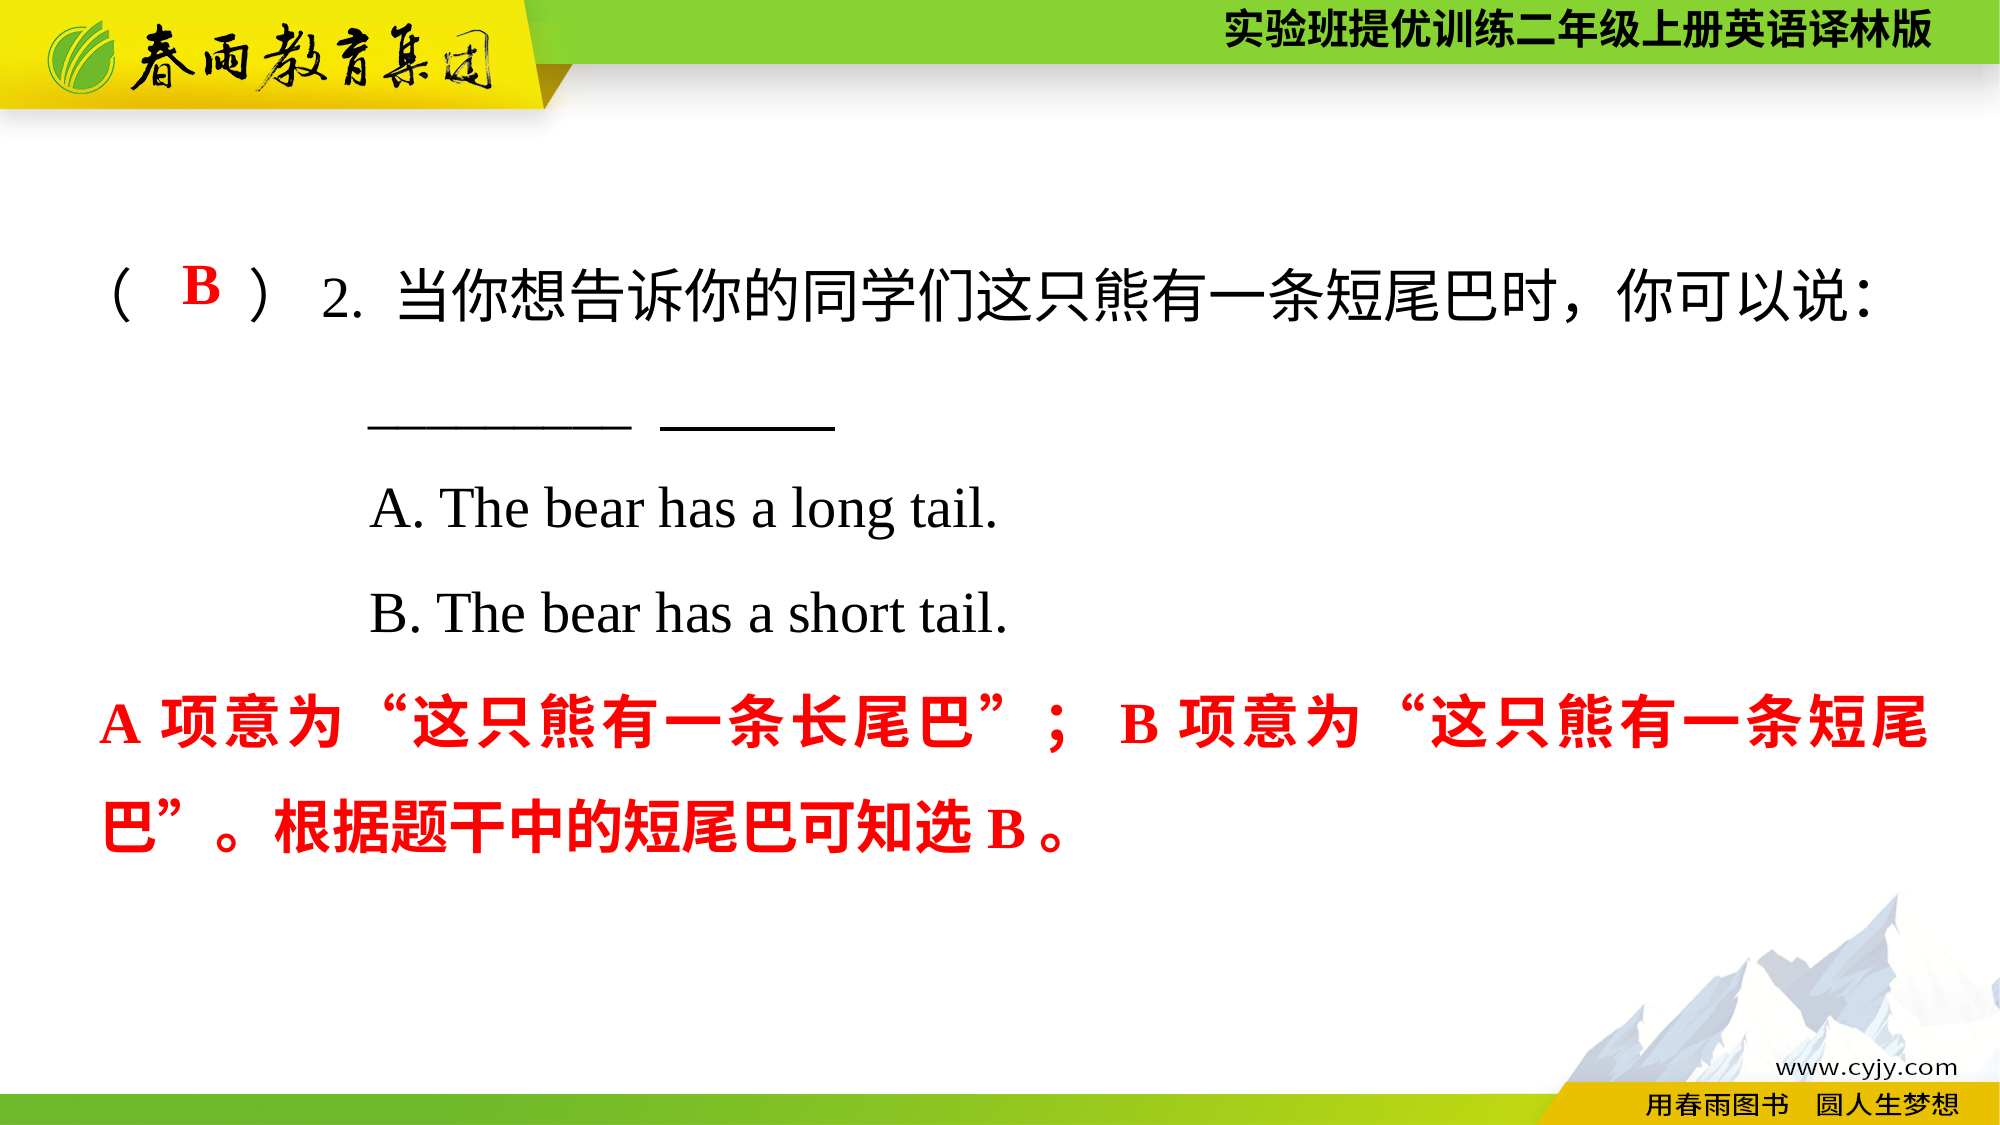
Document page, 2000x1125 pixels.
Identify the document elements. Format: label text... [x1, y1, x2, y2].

text_box B [167, 238, 237, 324]
text_box A项意为“这只熊有一条长尾巴”；B项意为“这只熊有一条短尾巴”。根据题干中的短尾巴可知选B。 [84, 642, 1945, 868]
picture [0, 0, 2000, 1125]
list （ ）2. 当你想告诉你的同学们这只熊有一条短尾巴时，你可以说： _________ A. The bear has a long tail. B. The bear has a short tail. [59, 216, 1944, 657]
